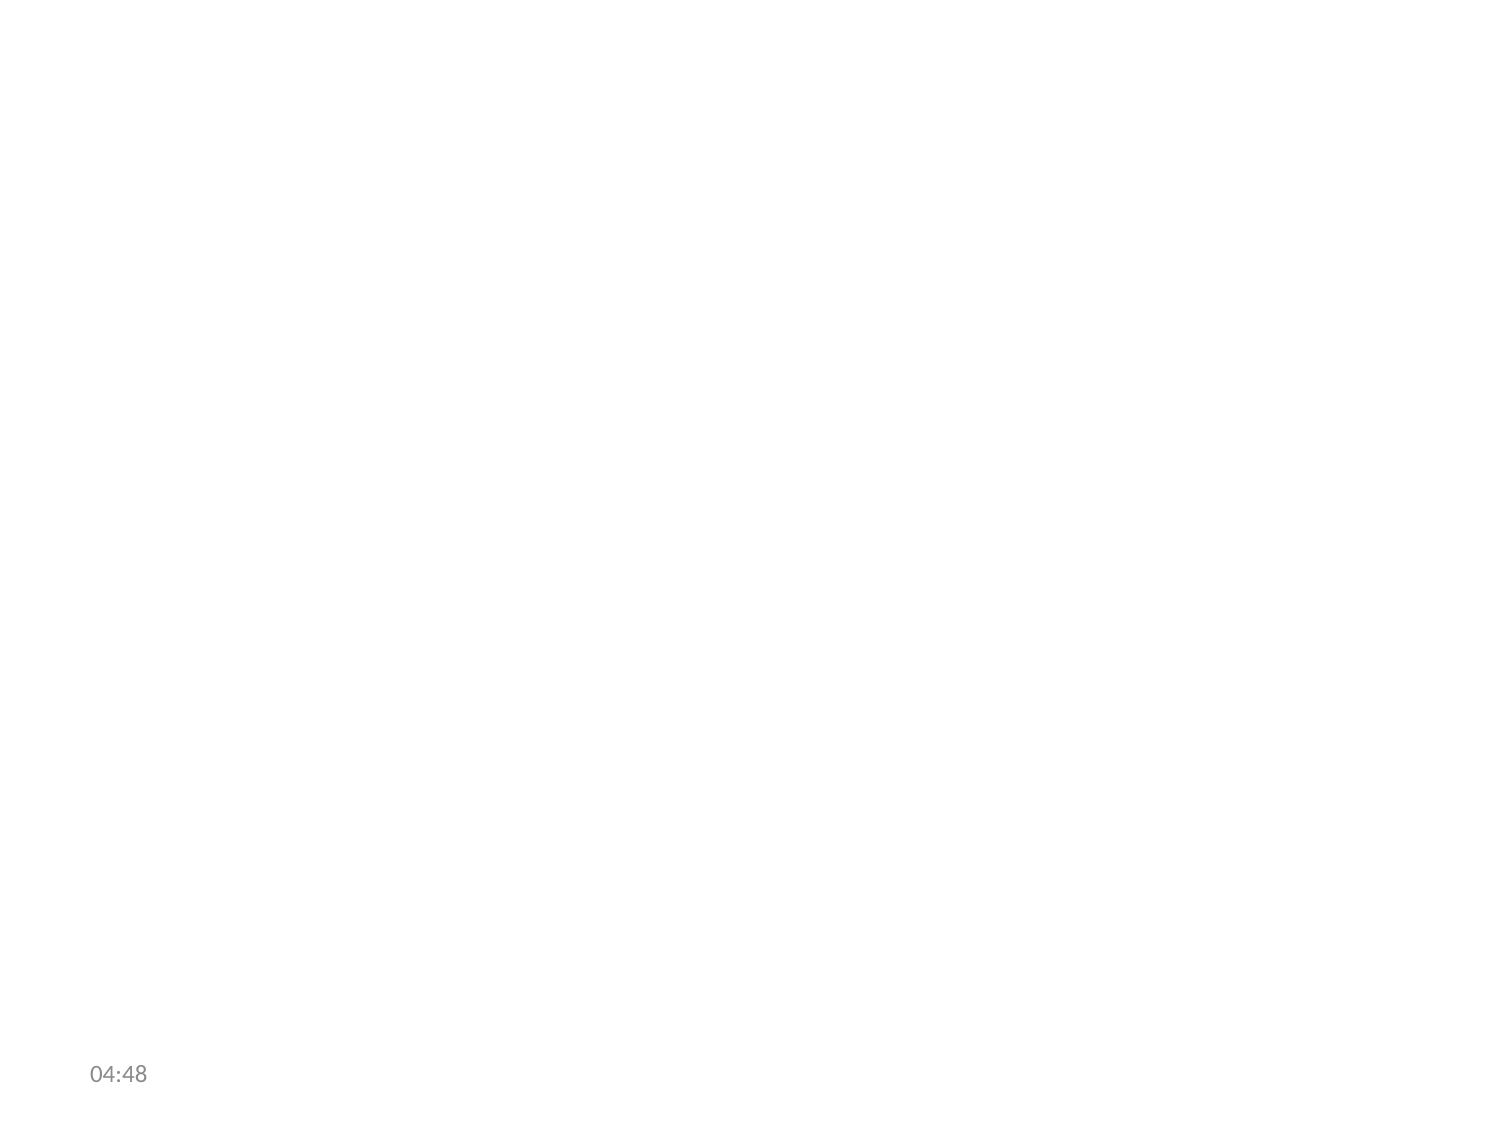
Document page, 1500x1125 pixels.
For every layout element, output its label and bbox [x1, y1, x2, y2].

slide_number [75, 1042, 425, 1103]
